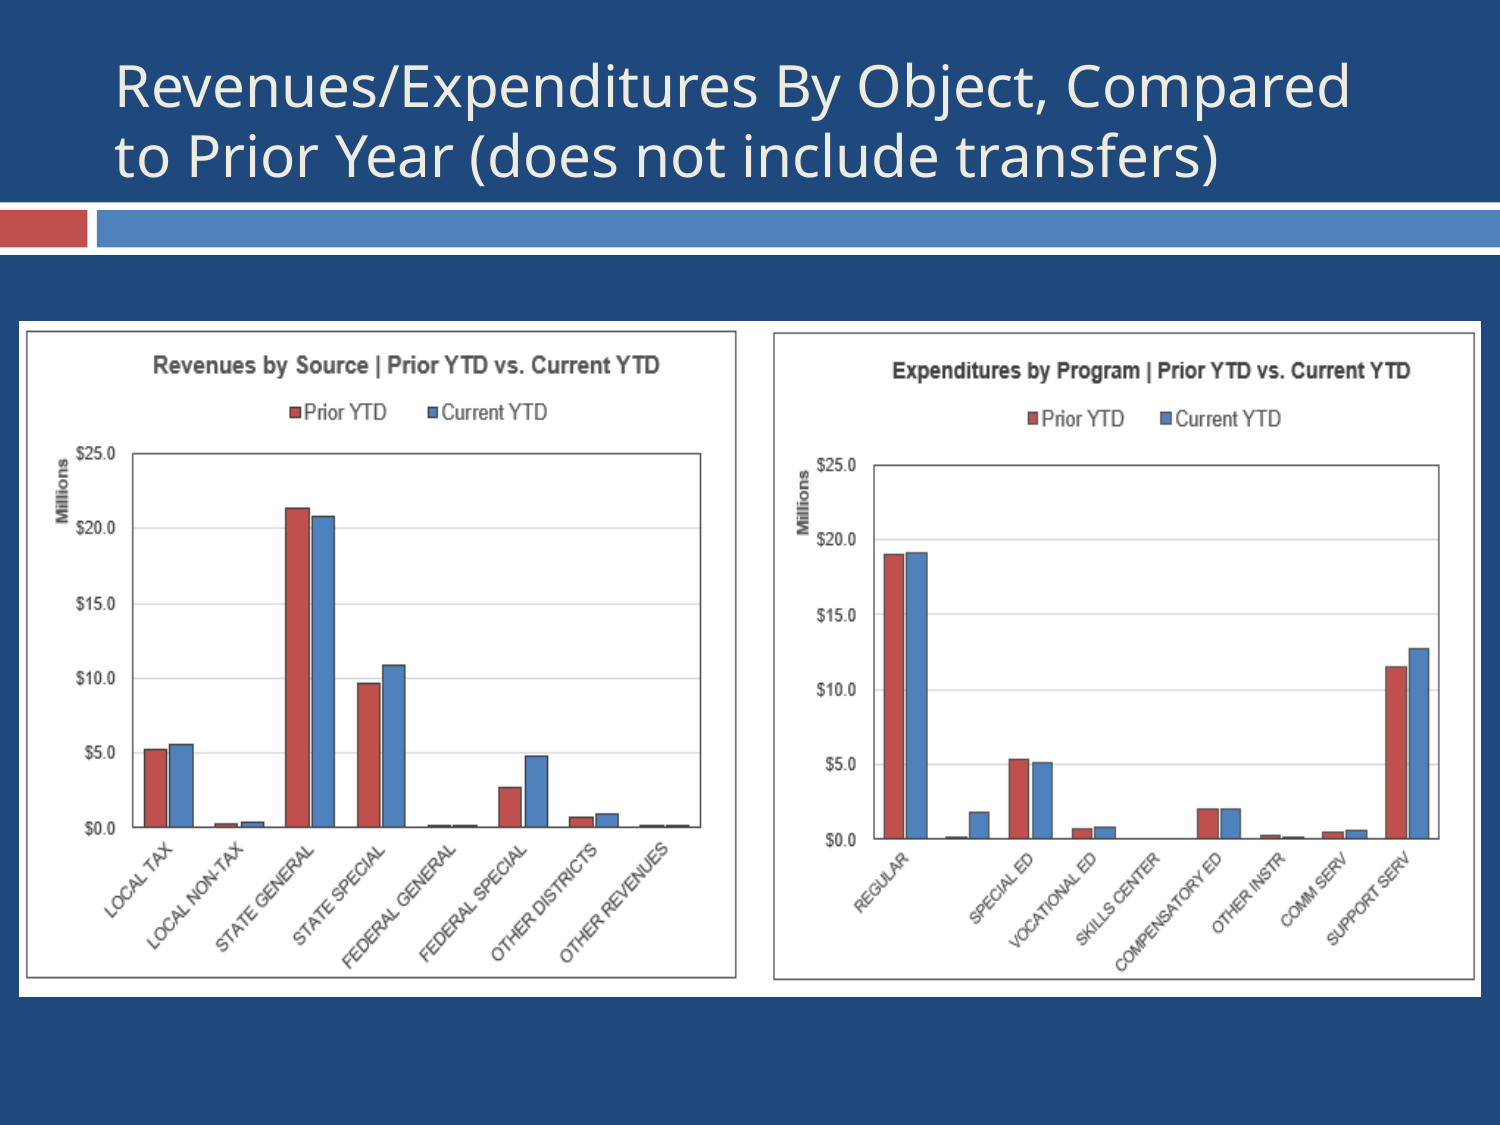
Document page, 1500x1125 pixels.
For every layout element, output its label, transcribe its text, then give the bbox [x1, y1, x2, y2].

title Revenues/Expenditures By Object, Compared to Prior Year (does not include transfers) [99, 37, 1438, 200]
picture [19, 321, 1481, 997]
